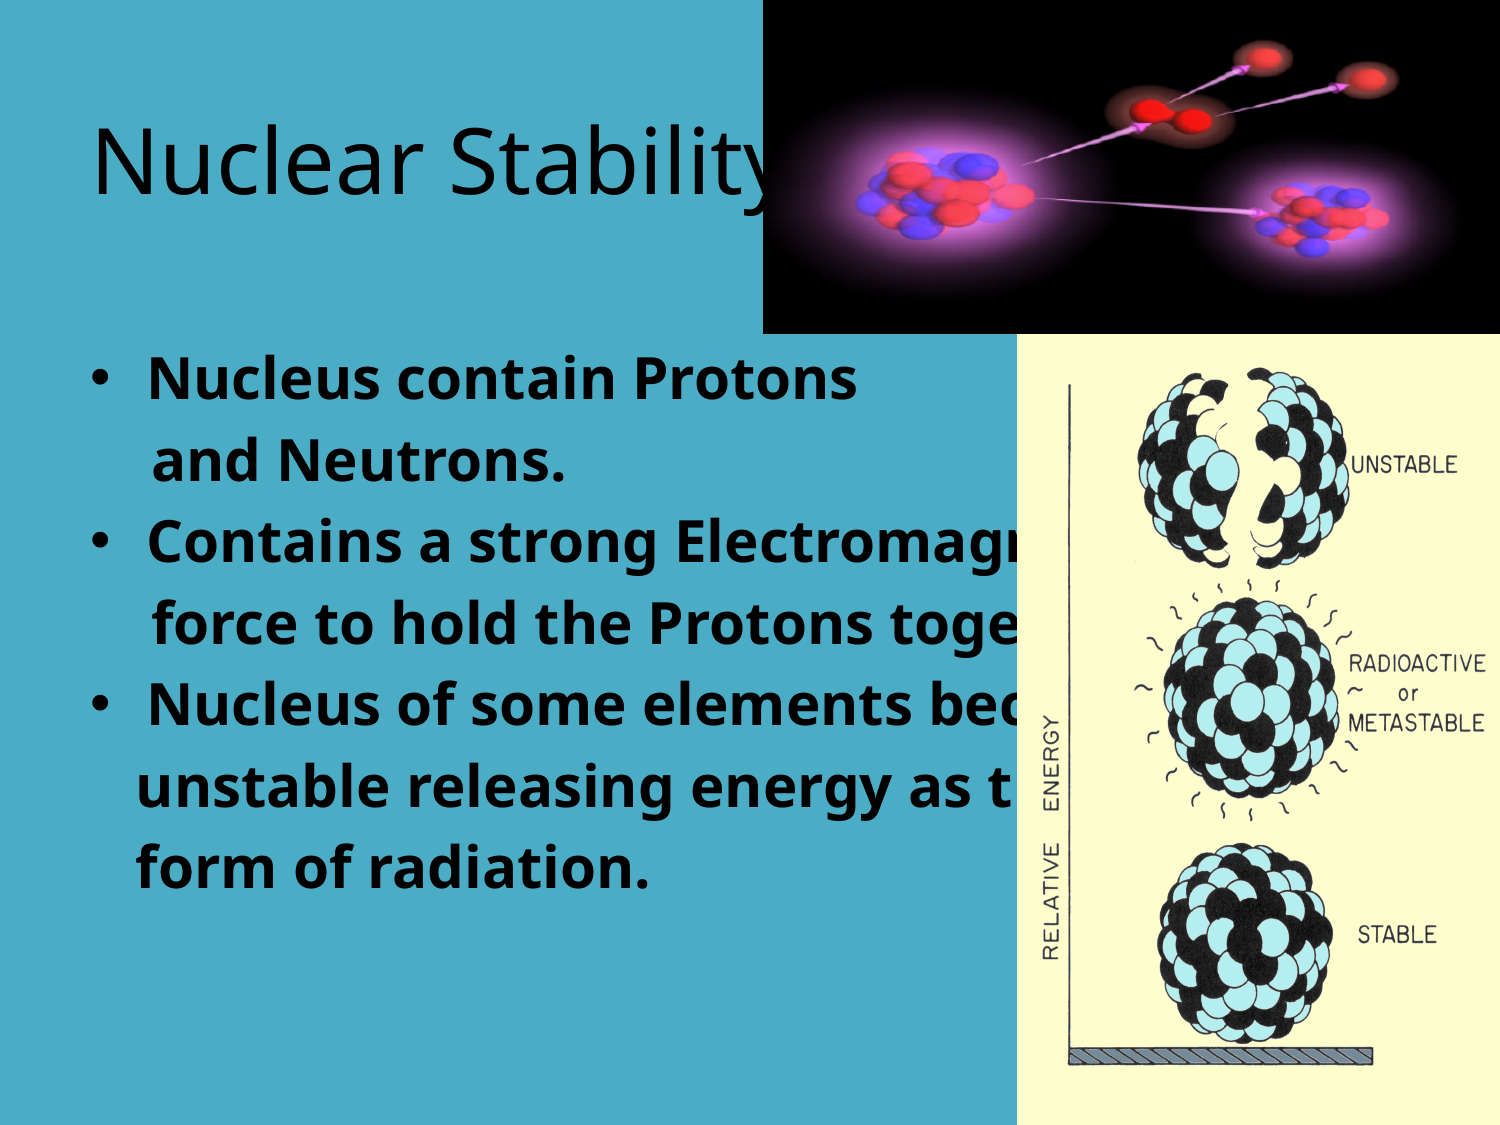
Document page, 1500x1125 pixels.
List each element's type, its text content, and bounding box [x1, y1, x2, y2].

list Nucleus contain Protons and Neutrons. Contains a strong Electromagnetic force to hold the Protons together. Nucleus of some elements become unstable releasing energy as the form of radiation. [75, 333, 1012, 1005]
title Nuclear Stability [75, 83, 758, 233]
picture [763, 0, 1500, 1125]
